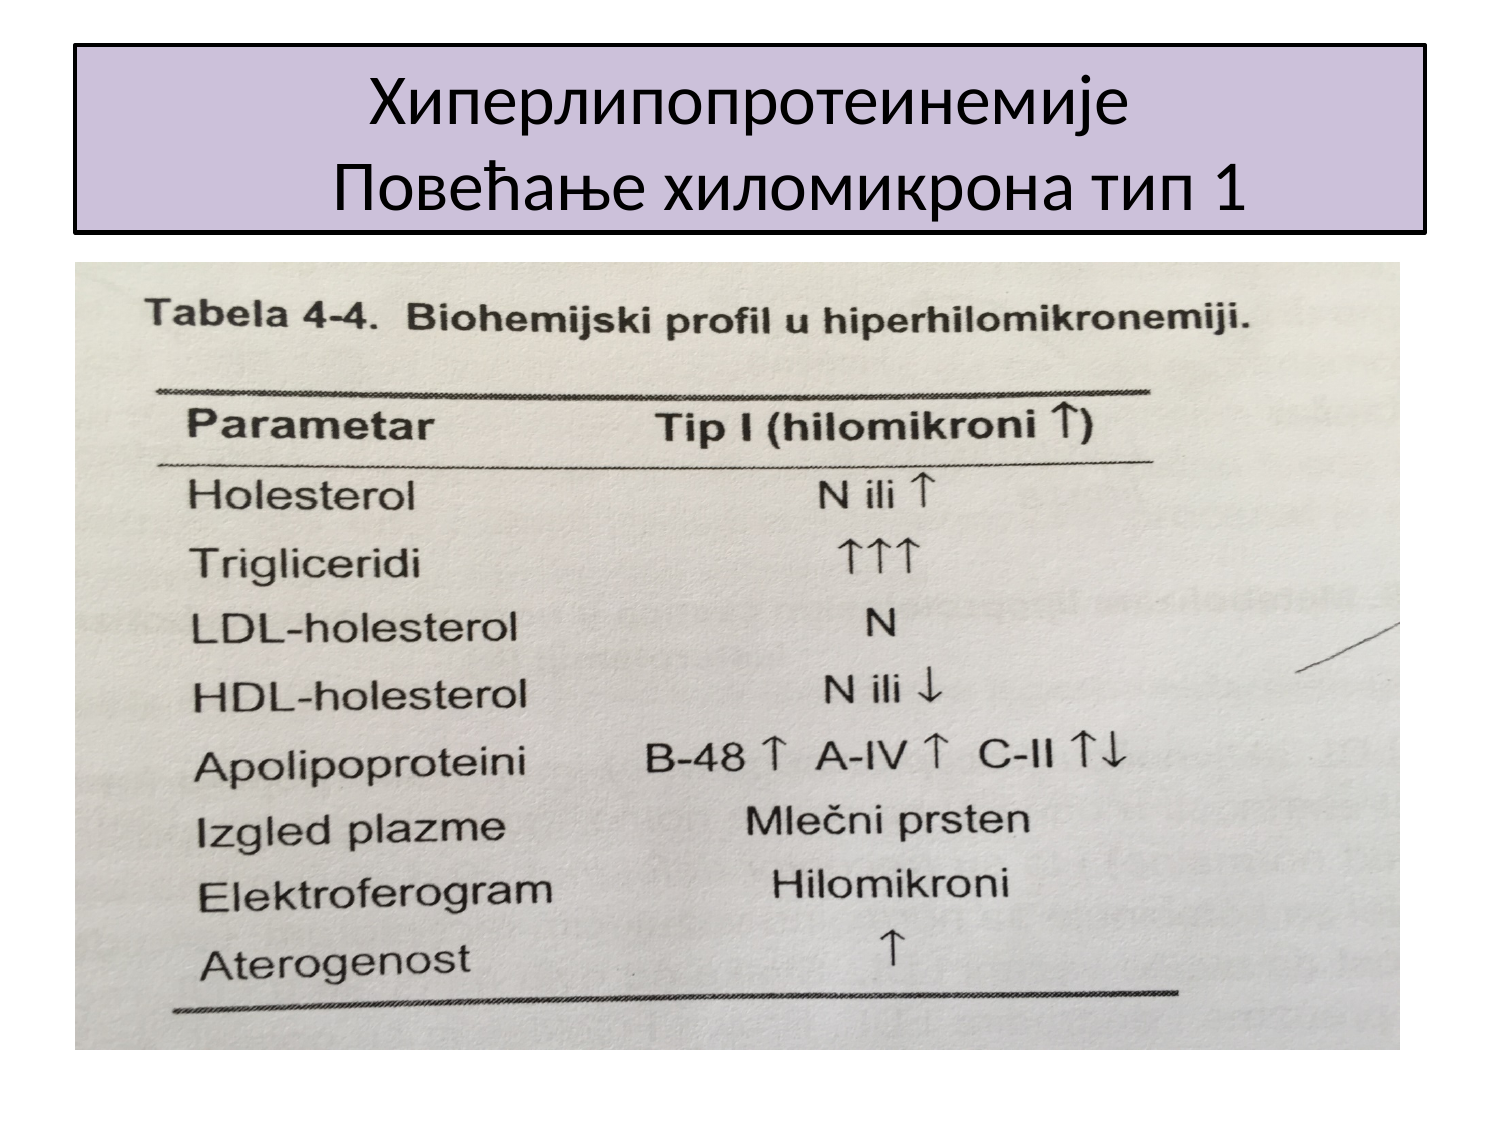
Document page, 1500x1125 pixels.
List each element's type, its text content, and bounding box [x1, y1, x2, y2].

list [74, 262, 1401, 1051]
title Хиперлипопротеинемије Повећање хиломикрона тип 1 [73, 43, 1427, 235]
